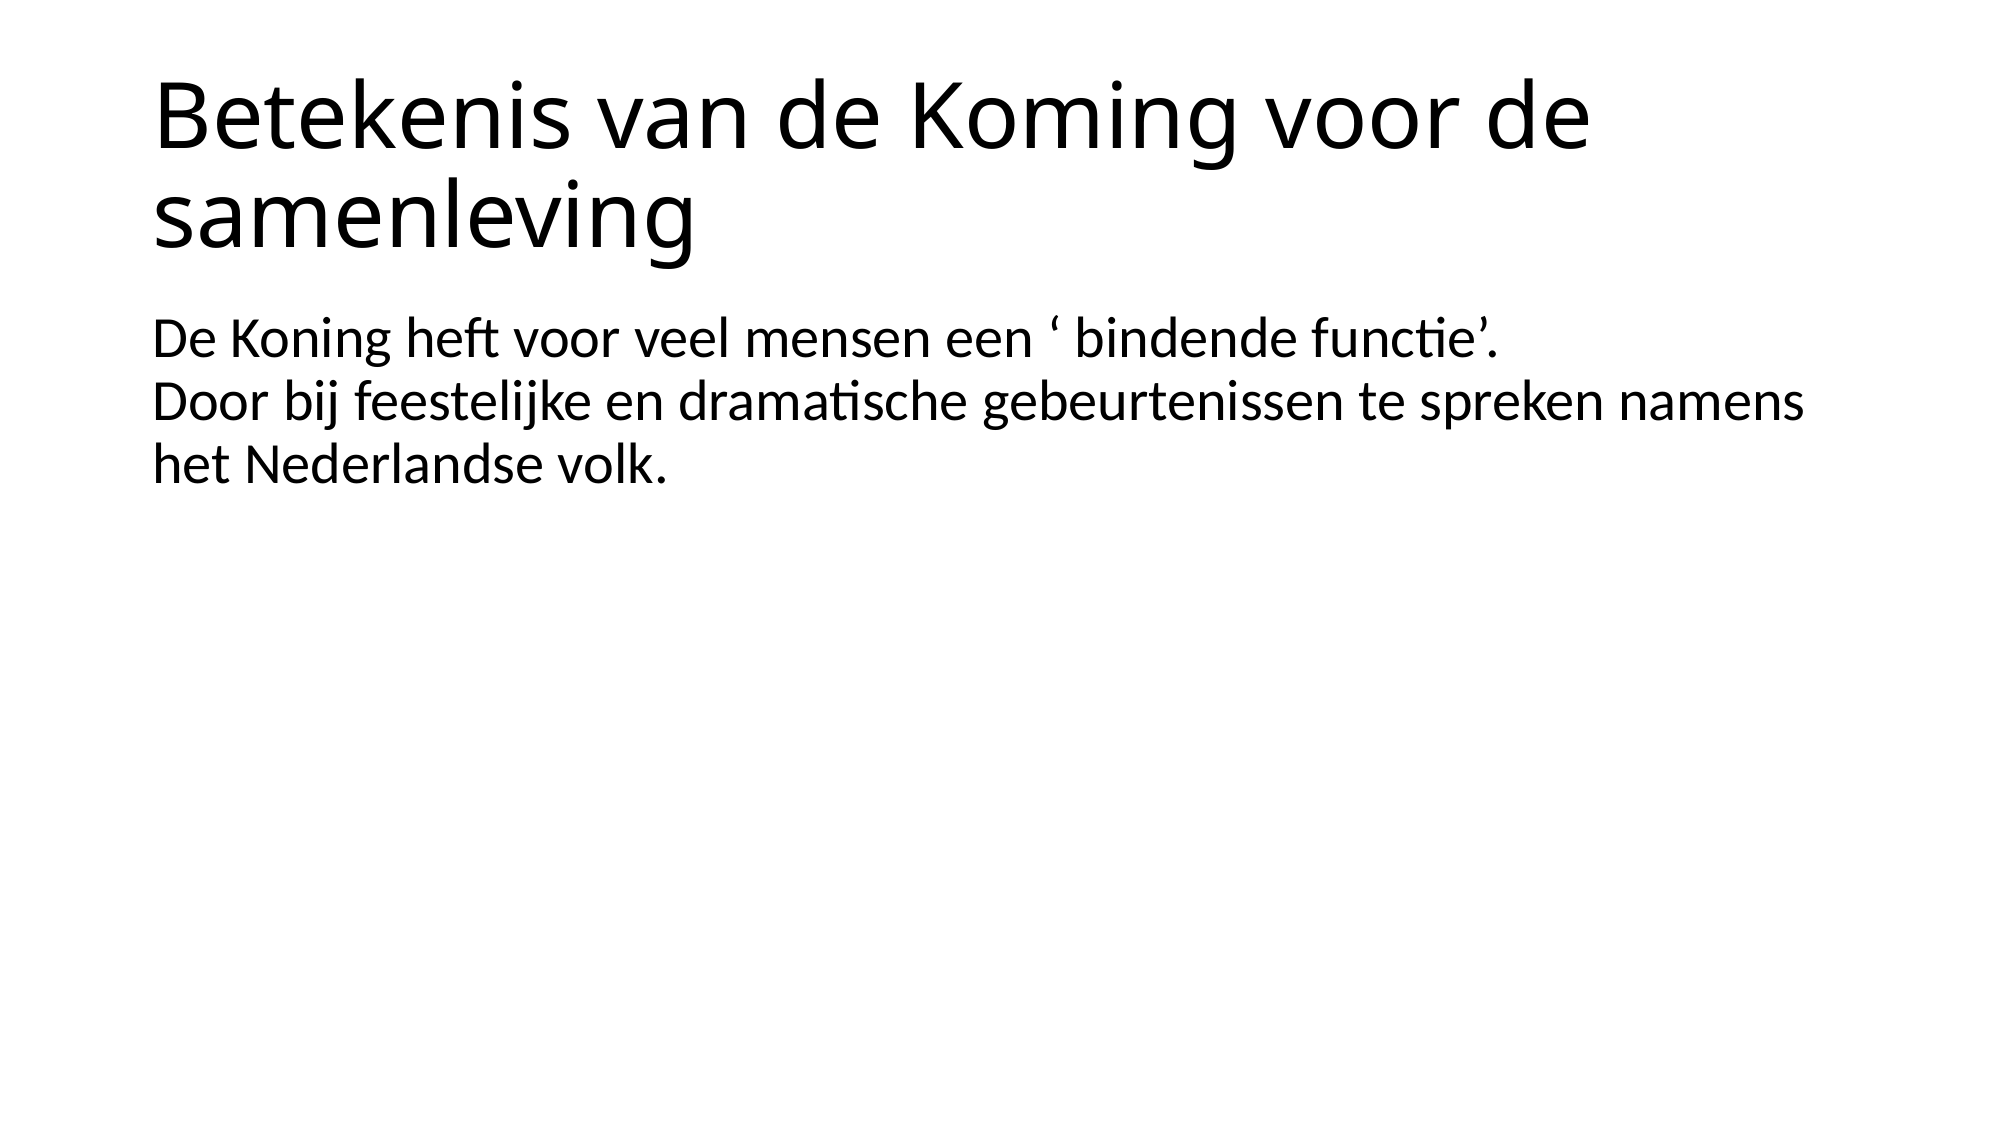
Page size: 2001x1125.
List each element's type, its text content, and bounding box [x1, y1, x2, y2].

title Betekenis van de Koming voor de samenleving [137, 59, 1863, 278]
list De Koning heft voor veel mensen een ‘ bindende functie’. Door bij feestelijke en dramatische gebeurtenissen te spreken namens het Nederlandse volk. [137, 299, 1863, 1014]
